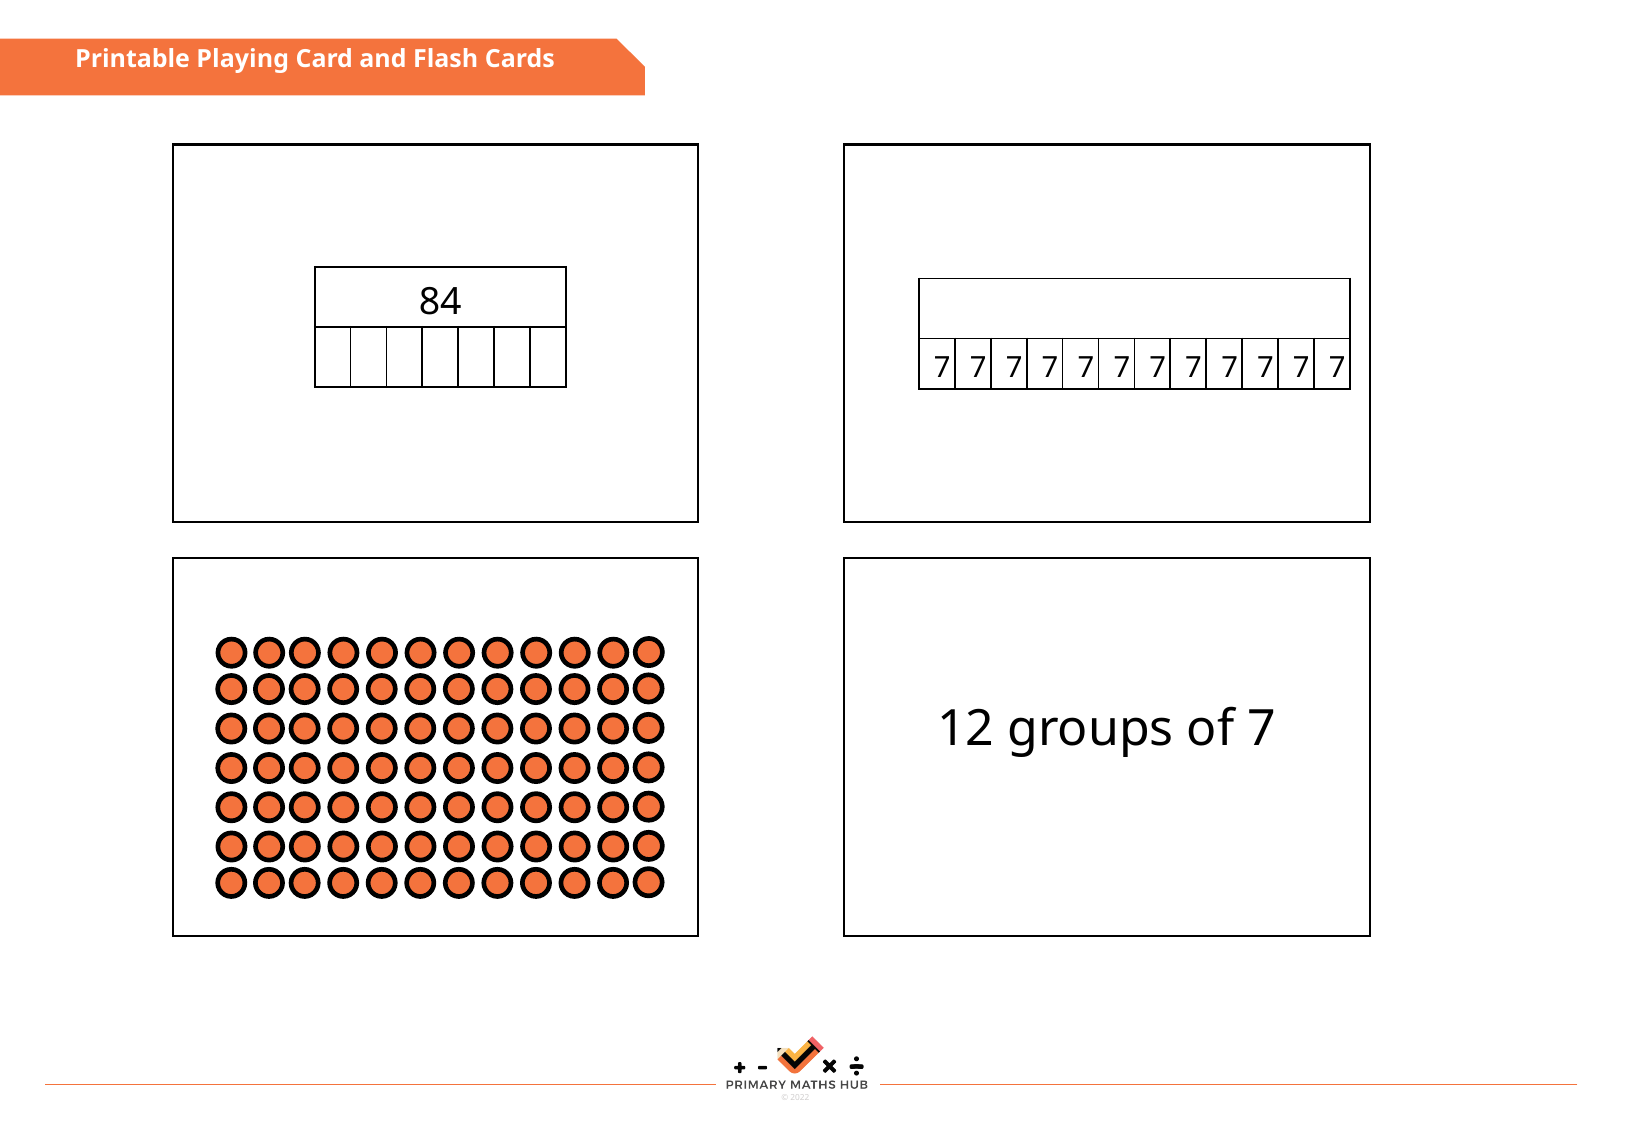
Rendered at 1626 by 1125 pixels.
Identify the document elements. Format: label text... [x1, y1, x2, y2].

text_box [405, 868, 435, 898]
table_header [920, 279, 1349, 338]
text_box [633, 752, 664, 783]
text_box [560, 638, 590, 668]
text_box [290, 831, 320, 862]
text_box [598, 713, 628, 744]
text_box [444, 674, 474, 704]
text_box [482, 713, 513, 744]
text_box [216, 638, 247, 668]
text_box [254, 753, 284, 783]
text_box [444, 831, 474, 862]
table_cell [316, 328, 350, 386]
text_box [328, 792, 358, 822]
text_box [521, 713, 551, 744]
table_cell 7 [1243, 339, 1277, 388]
text_box [328, 638, 359, 668]
text_box [216, 713, 246, 744]
text_box [367, 674, 397, 704]
text_box [289, 868, 320, 898]
text_box [598, 753, 628, 783]
text_box [482, 753, 513, 783]
text_box [633, 713, 664, 743]
text_box [367, 713, 397, 744]
text_box [559, 753, 590, 783]
text_box [843, 557, 1371, 937]
text_box [289, 674, 320, 704]
text_box [521, 868, 551, 898]
text_box [290, 638, 320, 668]
table_cell 7 [920, 339, 954, 388]
text_box [254, 713, 284, 744]
text_box [598, 638, 628, 668]
table_cell 7 [1063, 339, 1098, 388]
table_cell 7 [992, 339, 1026, 388]
text_box [634, 792, 664, 822]
text_box [405, 753, 435, 783]
text_box [289, 713, 320, 744]
text_box [290, 753, 320, 783]
text_box [482, 831, 513, 862]
text_box [633, 673, 664, 704]
table_cell 7 [1279, 339, 1313, 388]
text_box [328, 753, 358, 783]
text_box [521, 674, 551, 704]
text_box [405, 713, 435, 744]
table_cell 7 [1207, 339, 1241, 388]
text_box [367, 792, 397, 822]
text_box [598, 674, 628, 704]
text_box [444, 868, 474, 898]
text_box [405, 792, 436, 822]
table_cell 7 [1315, 339, 1349, 388]
table_cell 7 [1171, 339, 1205, 388]
text_box [328, 831, 359, 862]
text_box 12 groups of 7 [844, 688, 1370, 763]
text_box [254, 831, 284, 862]
text_box [172, 557, 699, 937]
text_box © 2022 [720, 1084, 870, 1110]
text_box [843, 143, 1371, 523]
picture [722, 1034, 872, 1094]
text_box [328, 713, 358, 744]
text_box [444, 713, 474, 744]
text_box [216, 831, 247, 862]
text_box [559, 674, 590, 704]
text_box [521, 792, 551, 822]
table_cell [495, 328, 529, 386]
text_box [444, 753, 474, 783]
text_box [405, 831, 436, 862]
text_box [482, 674, 513, 704]
text_box [405, 638, 436, 668]
text_box [328, 868, 358, 898]
text_box [634, 637, 664, 667]
text_box [598, 792, 628, 822]
text_box [367, 831, 397, 862]
table_cell [531, 328, 565, 386]
text_box [598, 868, 628, 898]
text_box [216, 792, 247, 822]
table_cell 7 [956, 339, 990, 388]
table_cell [459, 328, 493, 386]
text_box Printable Playing Card and Flash Cards [0, 37, 646, 97]
table_cell [387, 328, 421, 386]
text_box [254, 638, 284, 668]
text_box [216, 674, 246, 704]
text_box [560, 831, 590, 862]
text_box [482, 792, 513, 822]
table_cell 7 [1028, 339, 1062, 388]
text_box [444, 792, 474, 822]
text_box [482, 868, 513, 898]
text_box [444, 638, 474, 668]
text_box [634, 831, 664, 861]
text_box [482, 638, 513, 668]
text_box [367, 753, 397, 783]
text_box [521, 638, 551, 668]
text_box [254, 674, 284, 704]
text_box [559, 792, 590, 822]
text_box [405, 674, 435, 704]
text_box [216, 868, 246, 898]
text_box [290, 792, 320, 822]
text_box [328, 674, 358, 704]
text_box [254, 792, 284, 822]
table_cell [351, 328, 386, 386]
text_box [216, 753, 247, 783]
text_box [521, 831, 551, 862]
table_cell [423, 328, 457, 386]
text_box [559, 713, 590, 744]
text_box [254, 868, 284, 898]
table_cell 7 [1135, 339, 1169, 388]
text_box [367, 638, 397, 668]
text_box [172, 143, 699, 523]
text_box [367, 868, 397, 898]
table_header 84 [316, 268, 565, 326]
text_box [521, 753, 551, 783]
text_box [633, 867, 664, 897]
table_cell 7 [1099, 339, 1134, 388]
text_box [598, 831, 628, 862]
text_box [559, 868, 590, 898]
